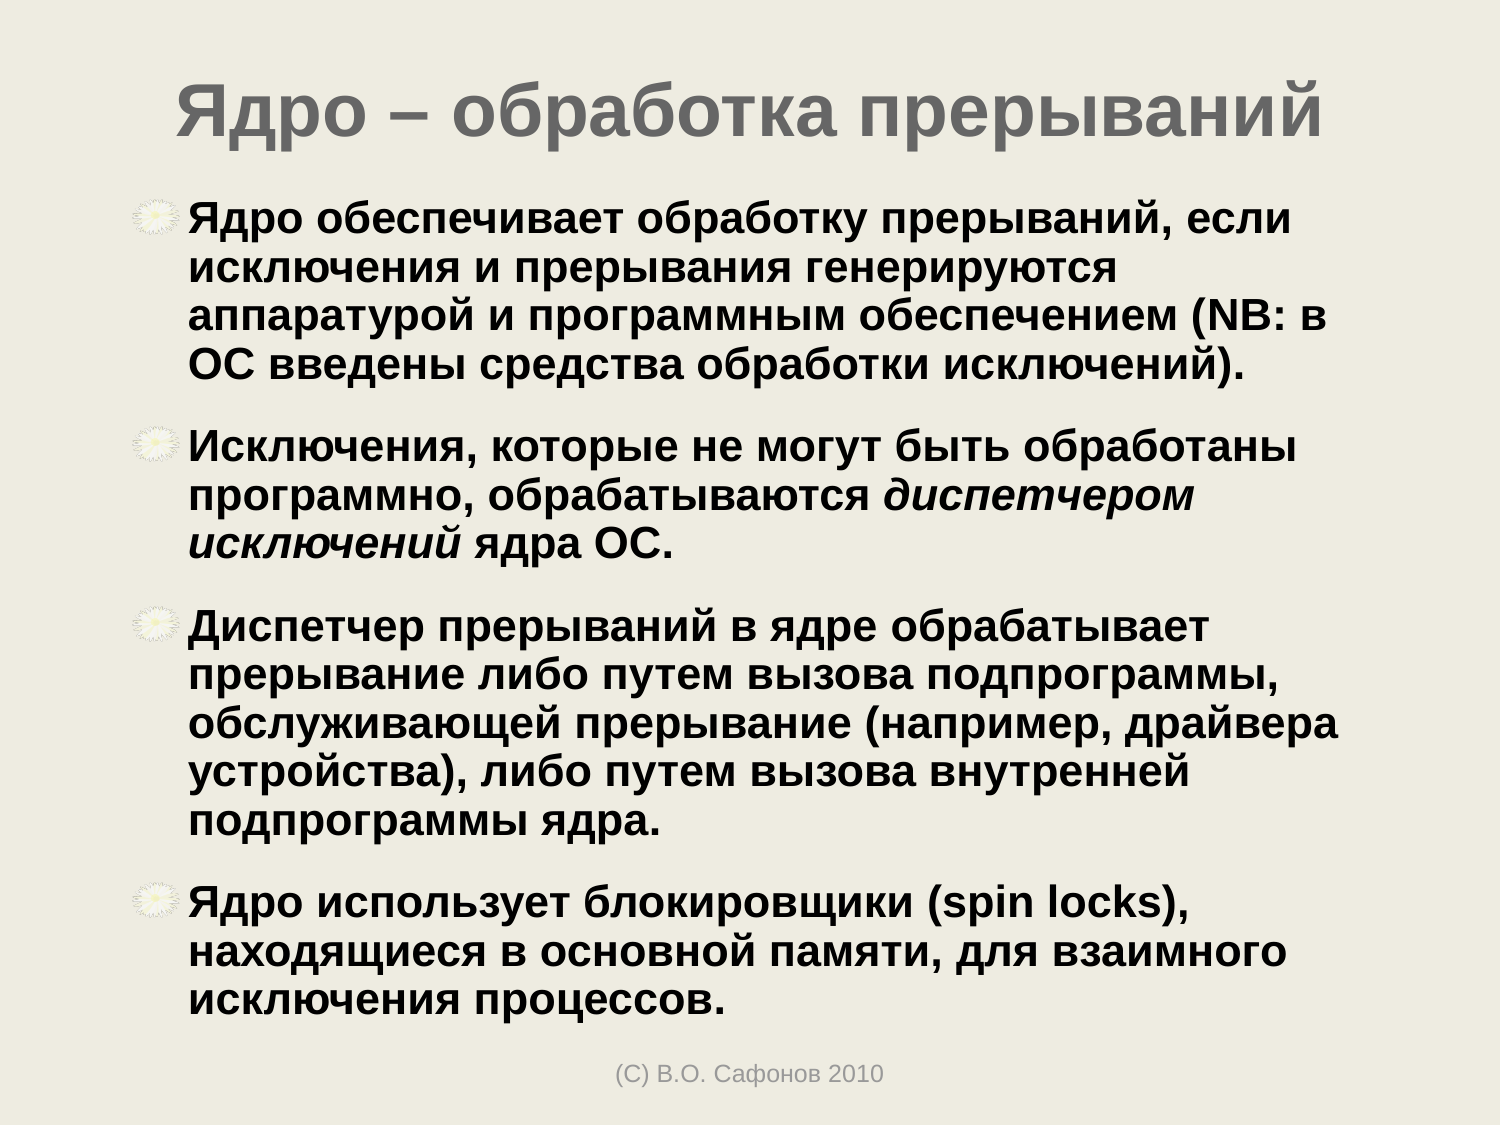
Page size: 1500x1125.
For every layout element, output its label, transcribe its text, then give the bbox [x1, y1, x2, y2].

picture [132, 199, 180, 235]
picture [132, 606, 180, 642]
title Ядро – обработка прерываний [105, 62, 1394, 151]
picture [132, 426, 180, 462]
list Ядро обеспечивает обработку прерываний, если исключения и прерывания генерируются аппаратурой и программным обеспечением (NB: в ОС введены средства обработки исключений). Исключения, которые не могут быть обработаны программно, обрабатываются диспетчером исключений ядра ОС. Диспетчер прерываний в ядре обрабатывает прерывание либо путем вызова подпрограммы, обслуживающей прерывание (например, драйвера устройства), либо путем вызова внутренней подпрограммы ядра. Ядро использует блокировщики (spin locks), находящиеся в основной памяти, для взаимного исключения процессов. [117, 187, 1393, 1038]
footer (С) В.О. Сафонов 2010 [512, 1042, 988, 1103]
picture [132, 882, 180, 918]
